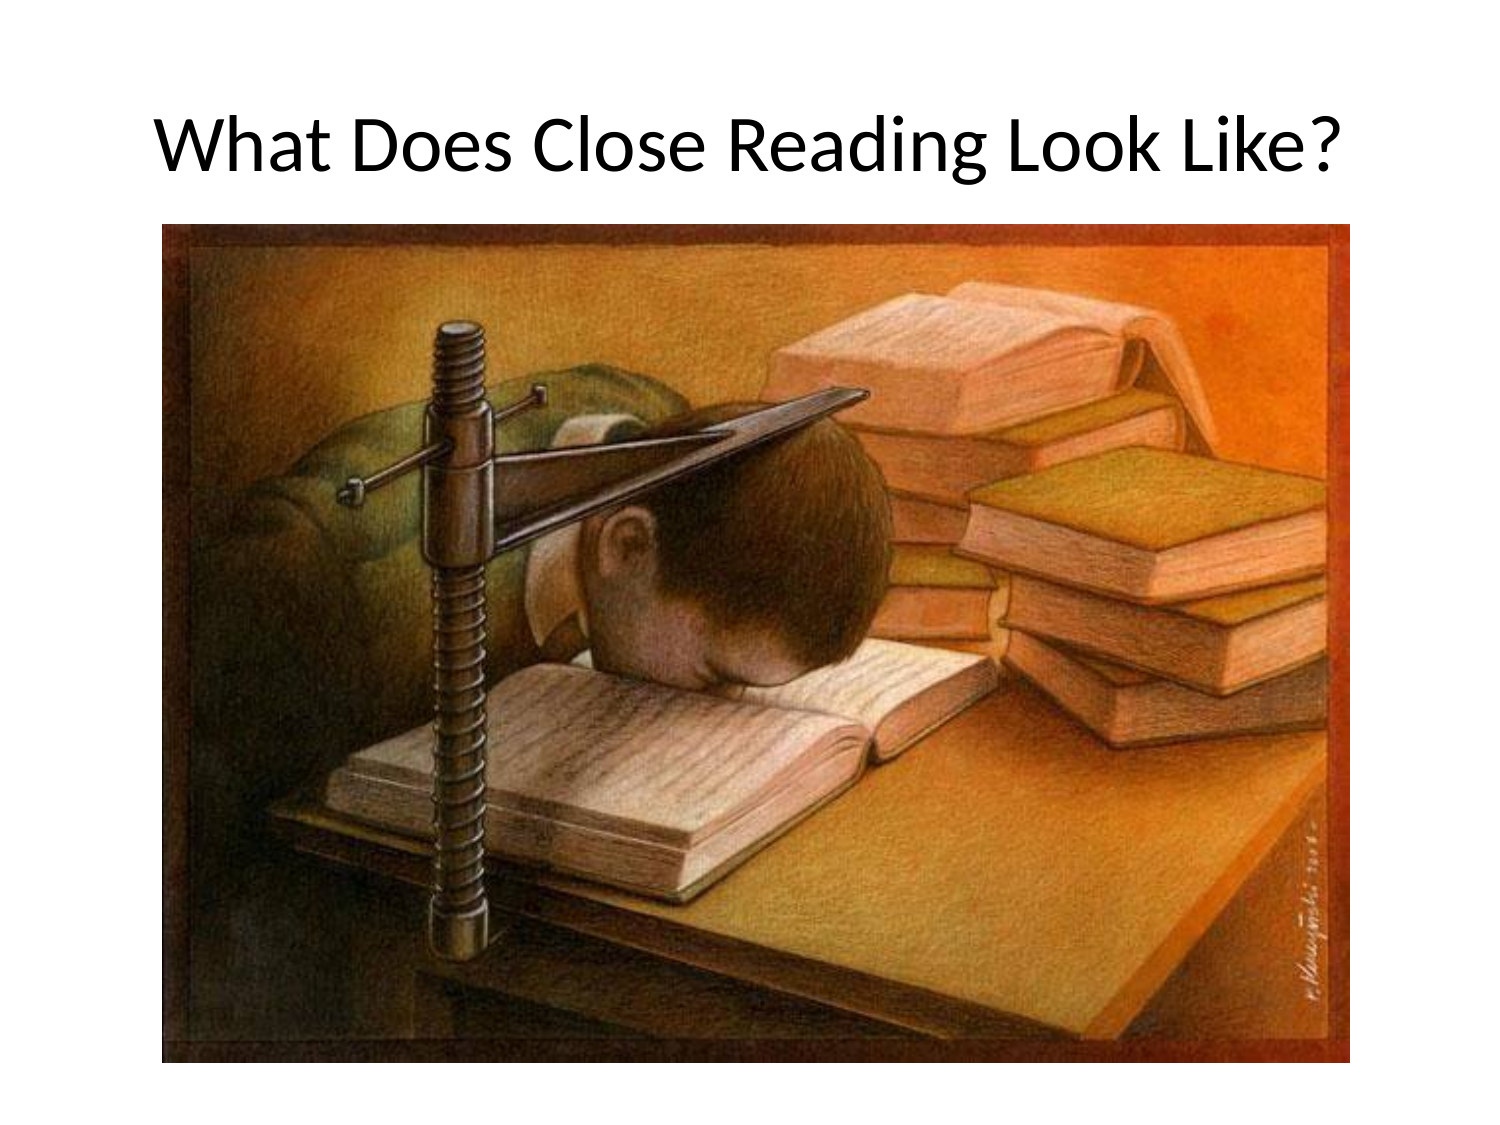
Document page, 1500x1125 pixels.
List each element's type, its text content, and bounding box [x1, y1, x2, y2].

picture [162, 224, 1351, 1064]
title What Does Close Reading Look Like? [75, 45, 1425, 233]
